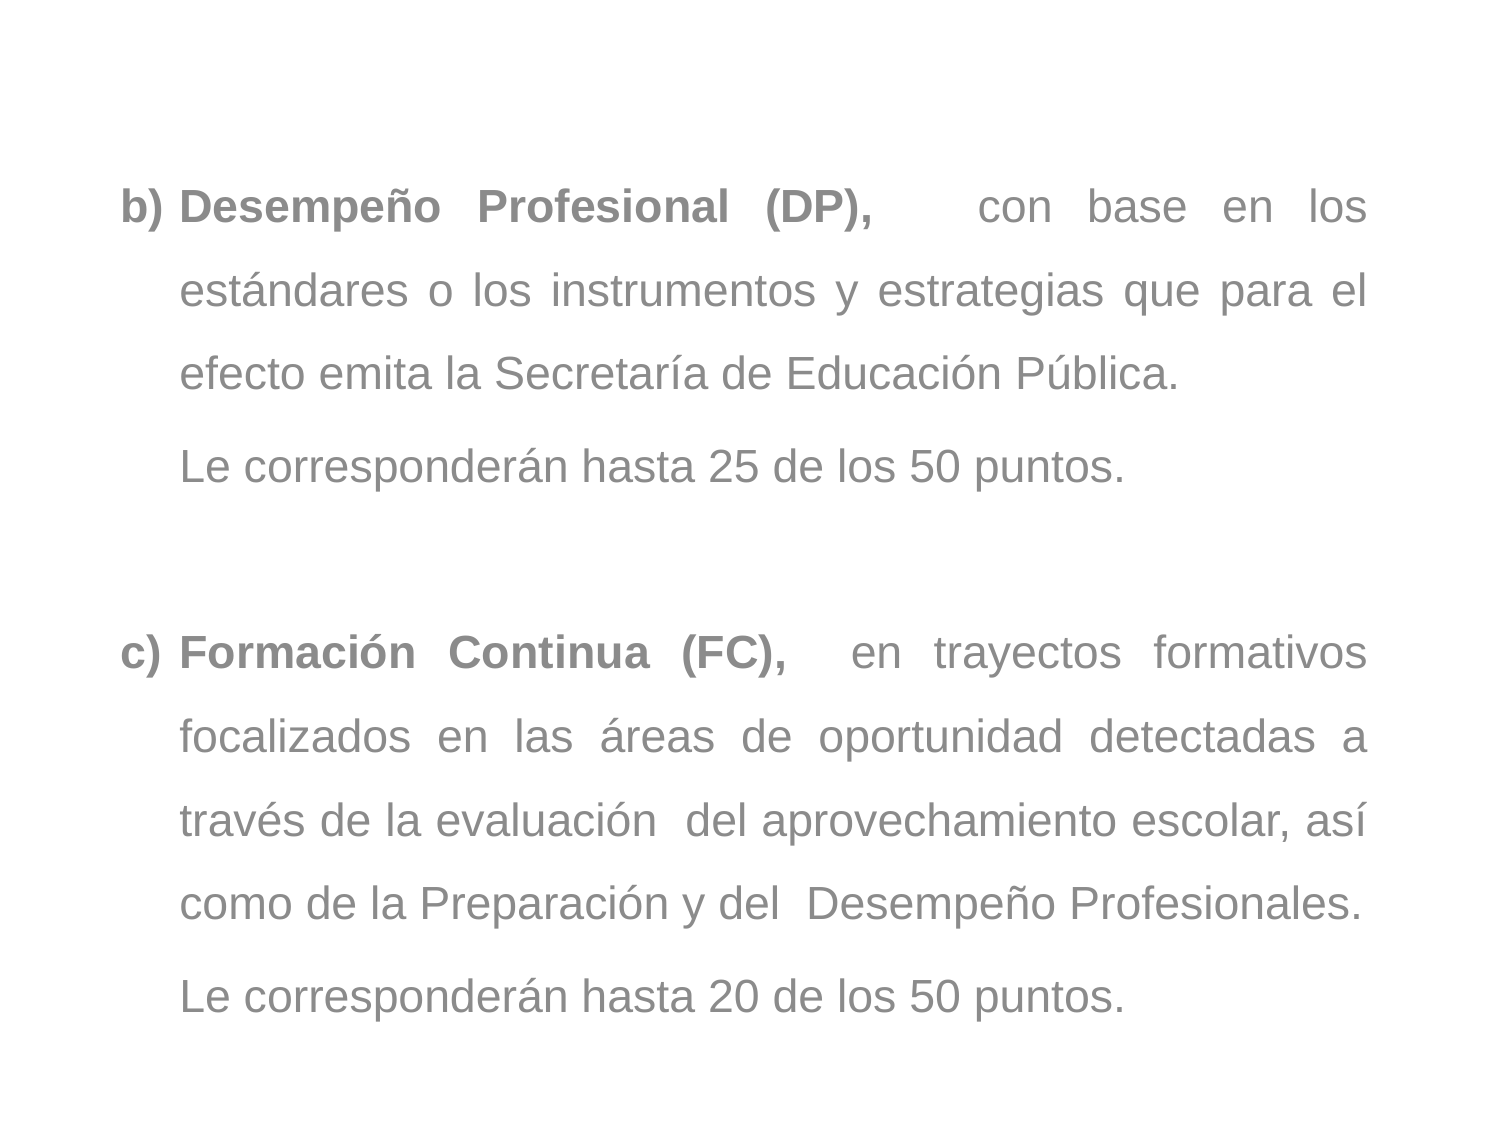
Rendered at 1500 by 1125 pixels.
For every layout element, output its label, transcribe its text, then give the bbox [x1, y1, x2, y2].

subtitle Desempeño Profesional (DP), con base en los estándares o los instrumentos y estrategias que para el efecto emita la Secretaría de Educación Pública. Le corresponderán hasta 25 de los 50 puntos. Formación Continua (FC), en trayectos formativos focalizados en las áreas de oportunidad detectadas a través de la evaluación del aprovechamiento escolar, así como de la Preparación y del Desempeño Profesionales. Le corresponderán hasta 20 de los 50 puntos. [105, 140, 1383, 1043]
